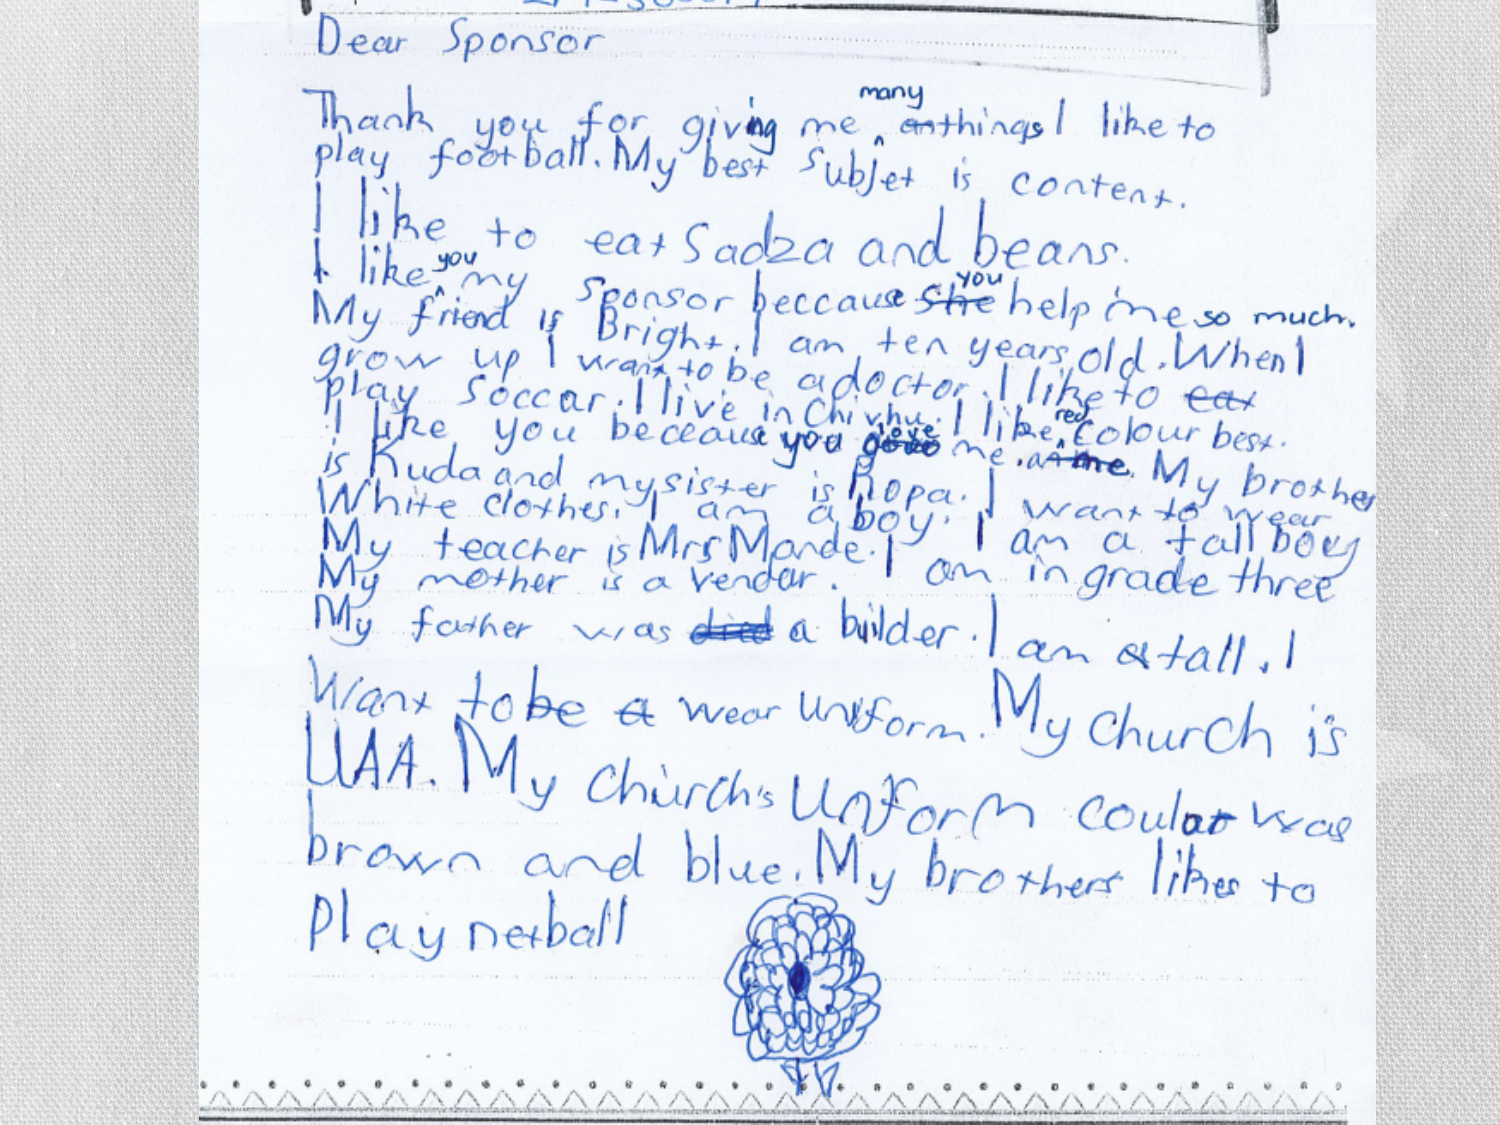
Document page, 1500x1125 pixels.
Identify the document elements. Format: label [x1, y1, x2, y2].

picture [199, 0, 1376, 1125]
